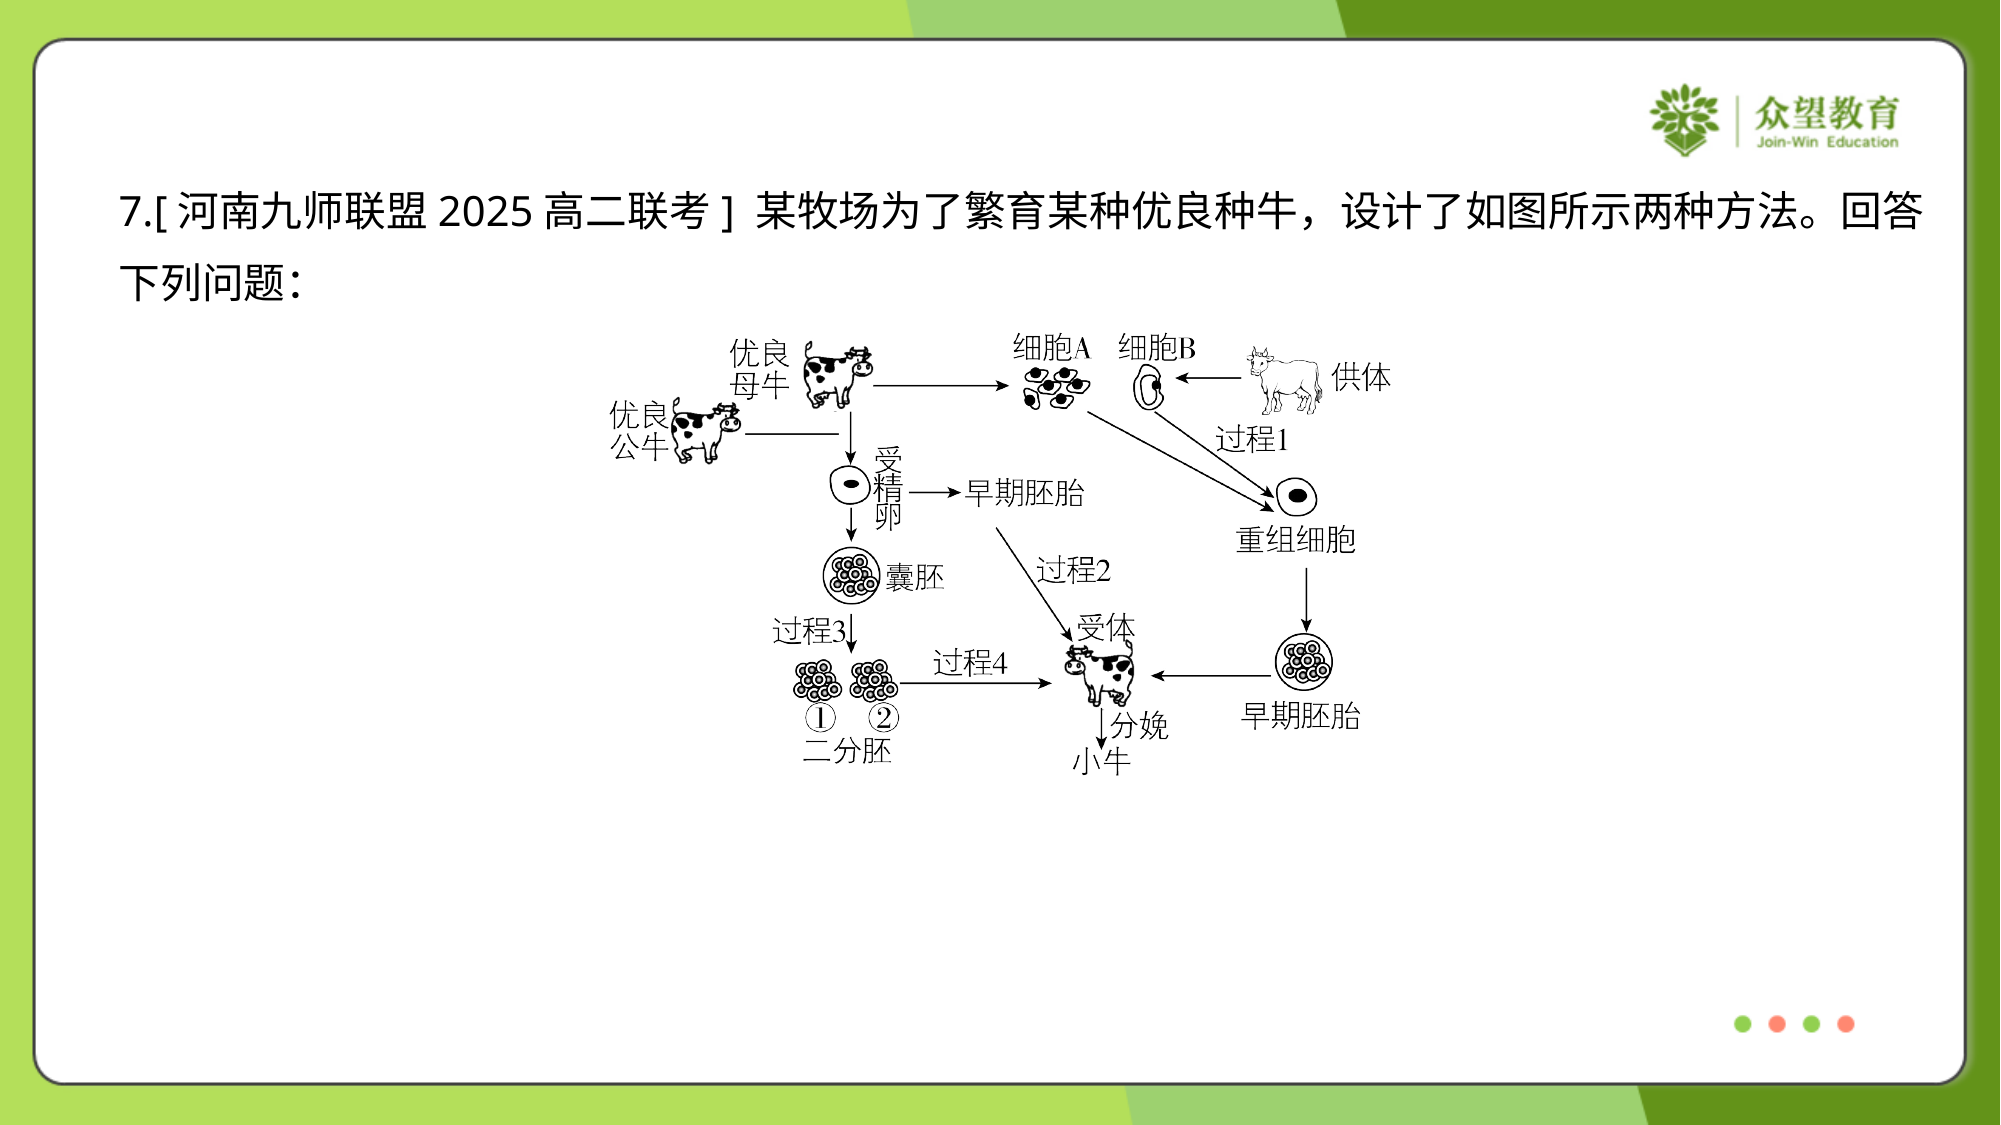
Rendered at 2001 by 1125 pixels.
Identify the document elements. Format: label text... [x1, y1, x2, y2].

text_box 7.[河南九师联盟2025高二联考] 某牧场为了繁育某种优良种牛，设计了如图所示两种方法。回答 下列问题： [118, 159, 1883, 300]
picture [0, 0, 2000, 1125]
